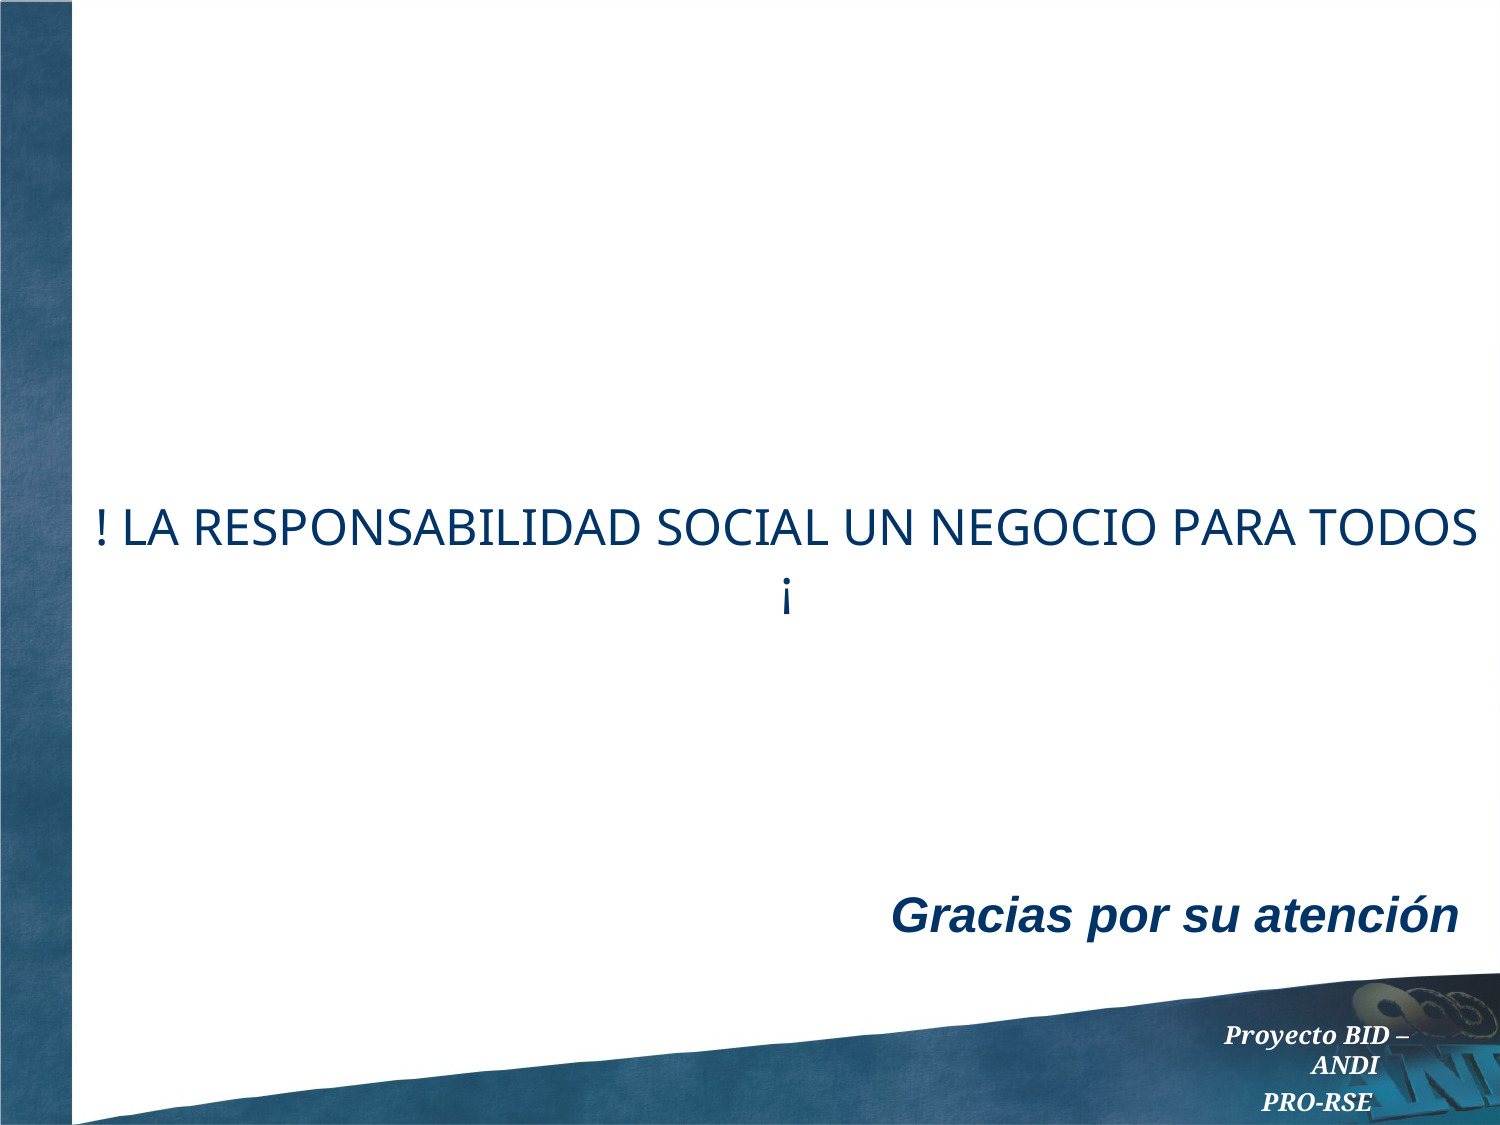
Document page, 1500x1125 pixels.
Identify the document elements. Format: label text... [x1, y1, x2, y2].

picture [0, 0, 1500, 1125]
text_box Gracias por su atención [712, 874, 1475, 951]
text_box ! LA RESPONSABILIDAD SOCIAL UN NEGOCIO PARA TODOS ¡ [74, 487, 1500, 623]
text_box Proyecto BID – ANDI PRO-RSE [1174, 1012, 1459, 1079]
